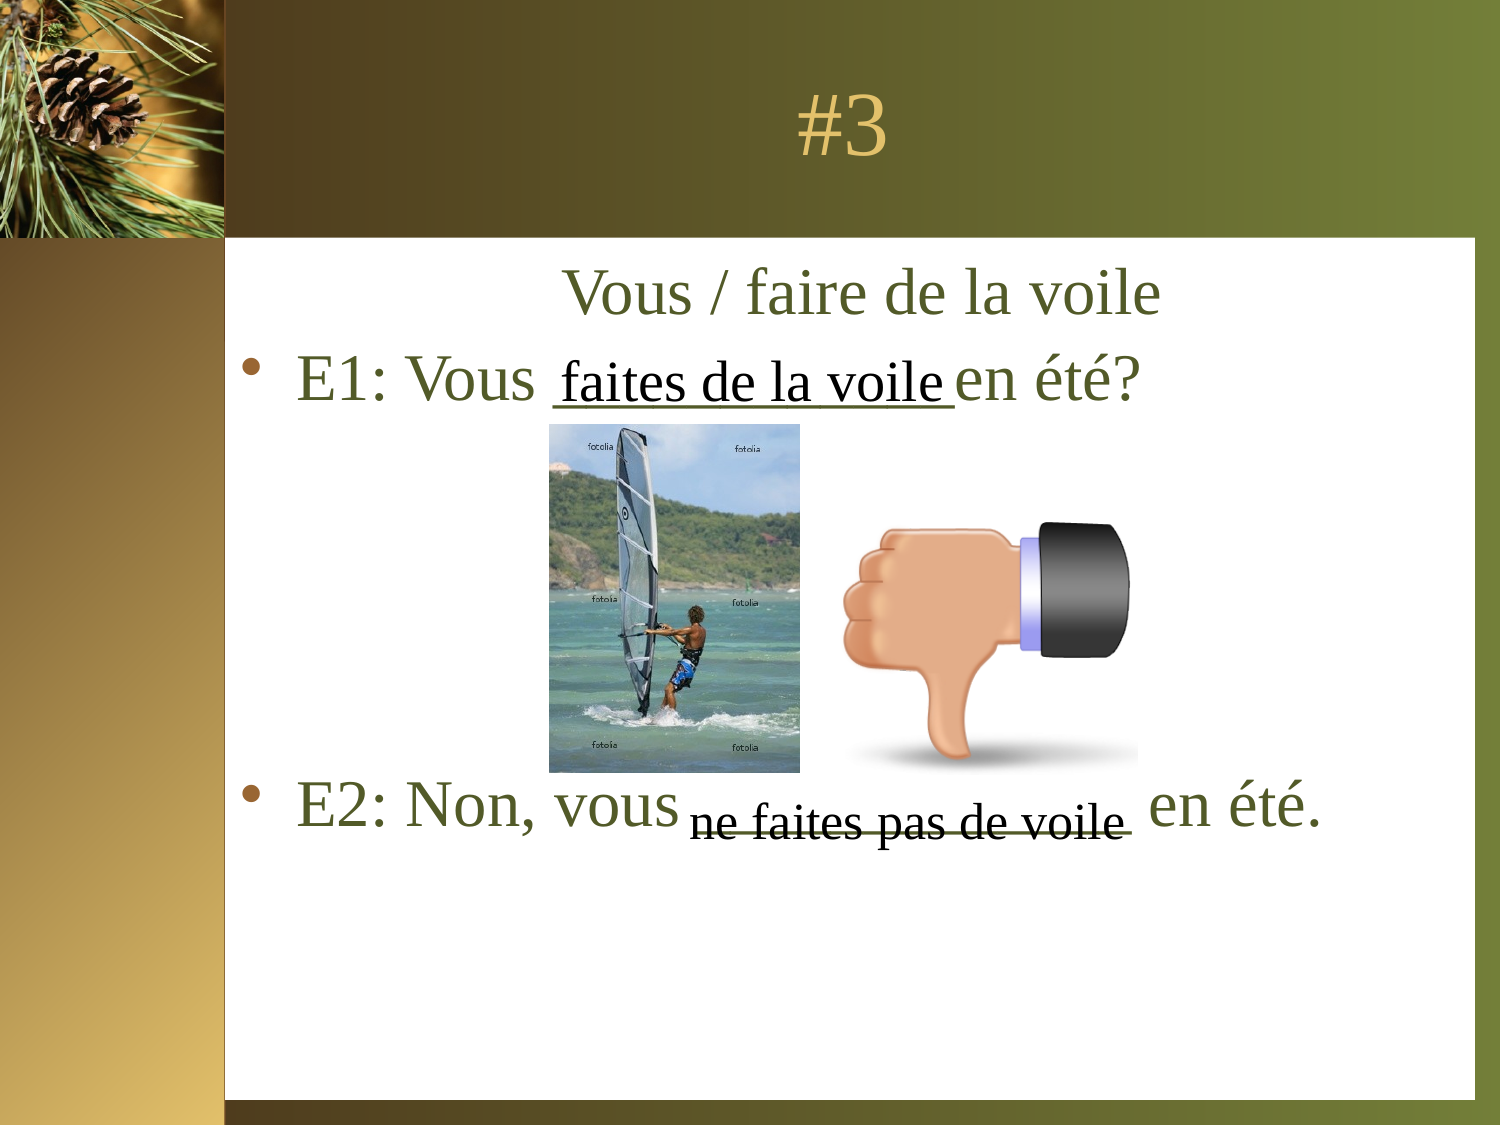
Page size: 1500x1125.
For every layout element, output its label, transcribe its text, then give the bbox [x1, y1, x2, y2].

title #3 [249, 24, 1438, 213]
text_box faites de la voile [545, 336, 1146, 421]
picture [837, 474, 1138, 776]
list Vous / faire de la voile E1: Vous ____________en été? E2: Non, vous _____________ en été. [224, 249, 1500, 1063]
text_box ne faites pas de voile [674, 779, 1425, 857]
picture [549, 424, 801, 773]
picture [0, 0, 224, 238]
